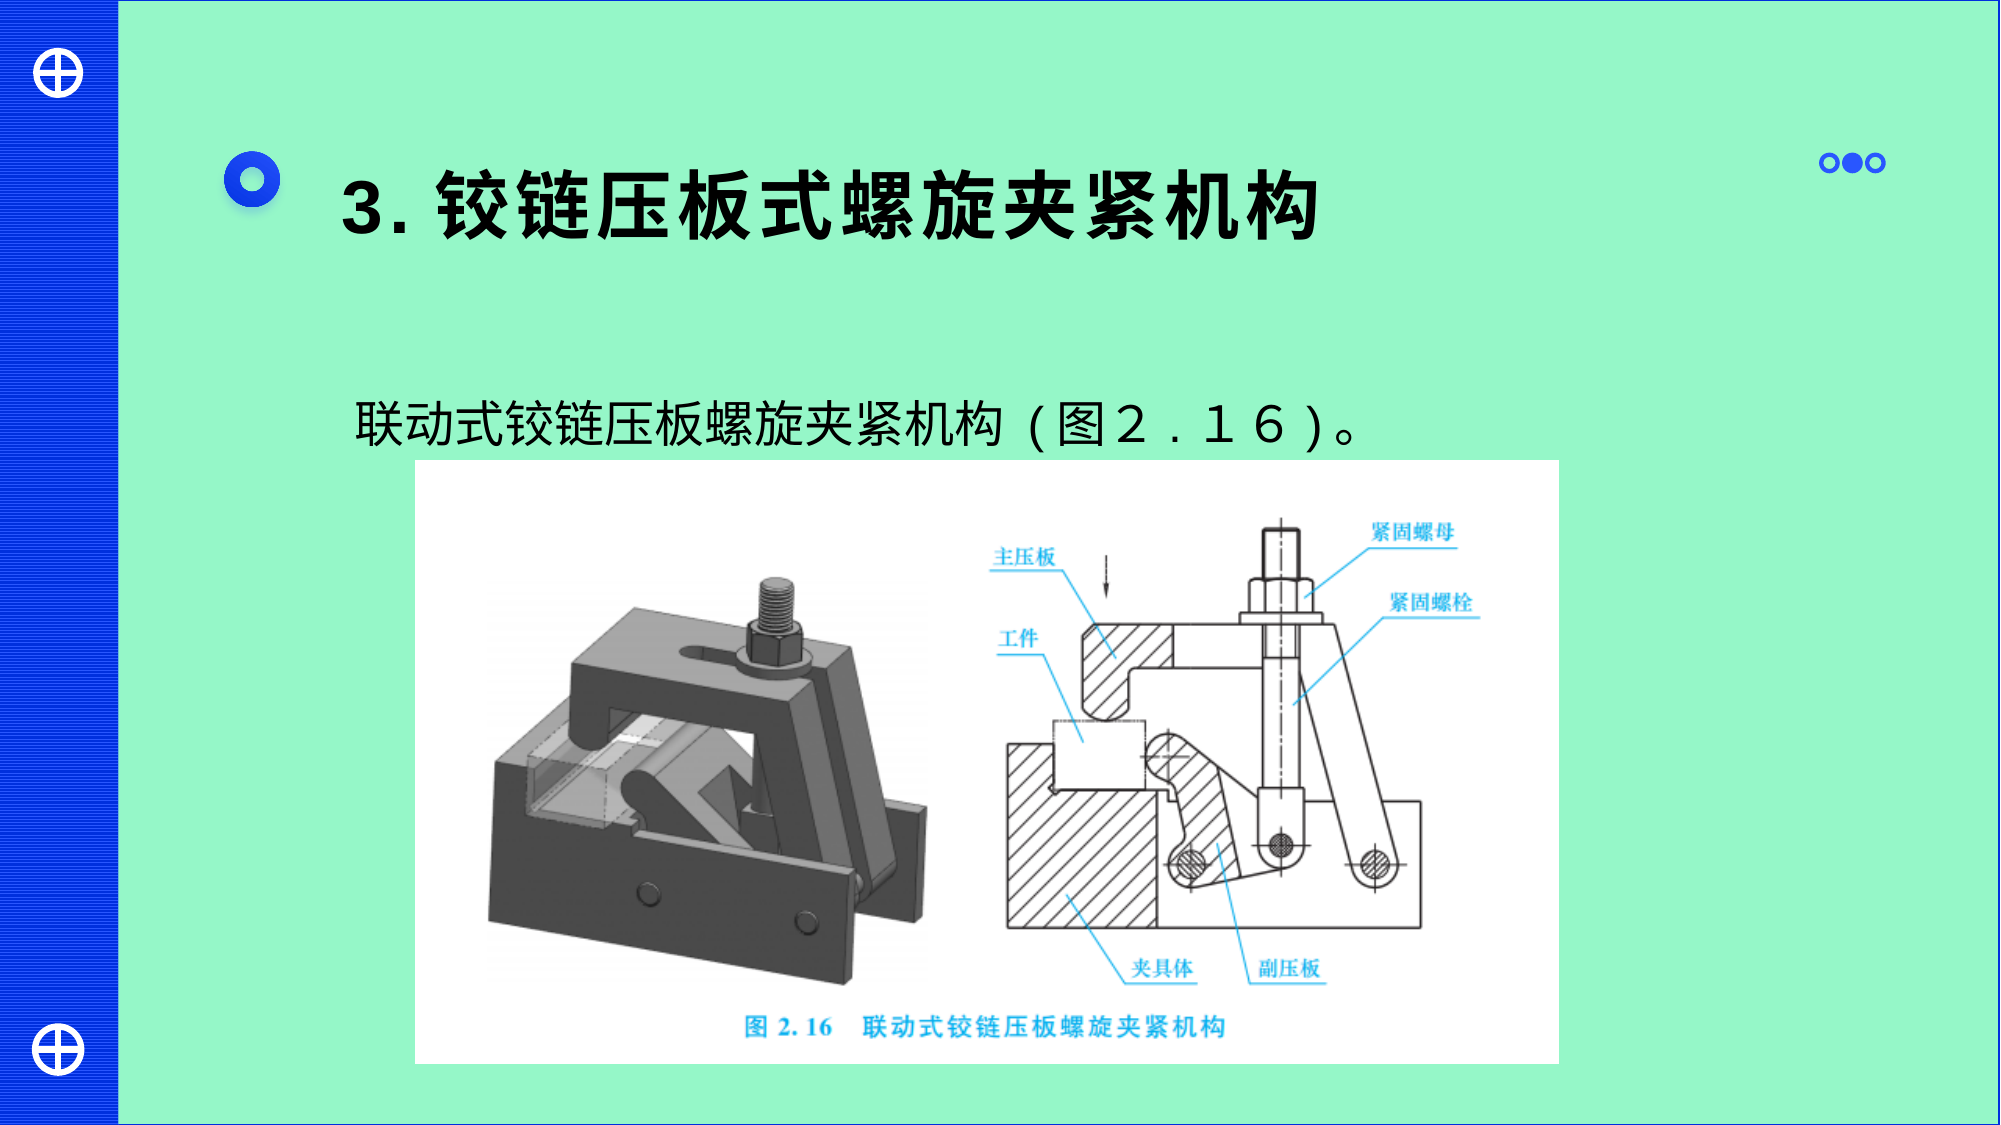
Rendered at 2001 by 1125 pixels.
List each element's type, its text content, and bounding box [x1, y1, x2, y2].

text_box [0, 0, 119, 1125]
text_box [33, 1025, 83, 1074]
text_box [1819, 152, 1886, 174]
picture [415, 460, 1559, 1064]
text_box [35, 49, 82, 96]
text_box 3.铰链压板式螺旋夹紧机构 [218, 135, 1506, 257]
text_box 联动式铰链压板螺旋夹紧机构 (图２.１６)。 [239, 354, 1851, 460]
